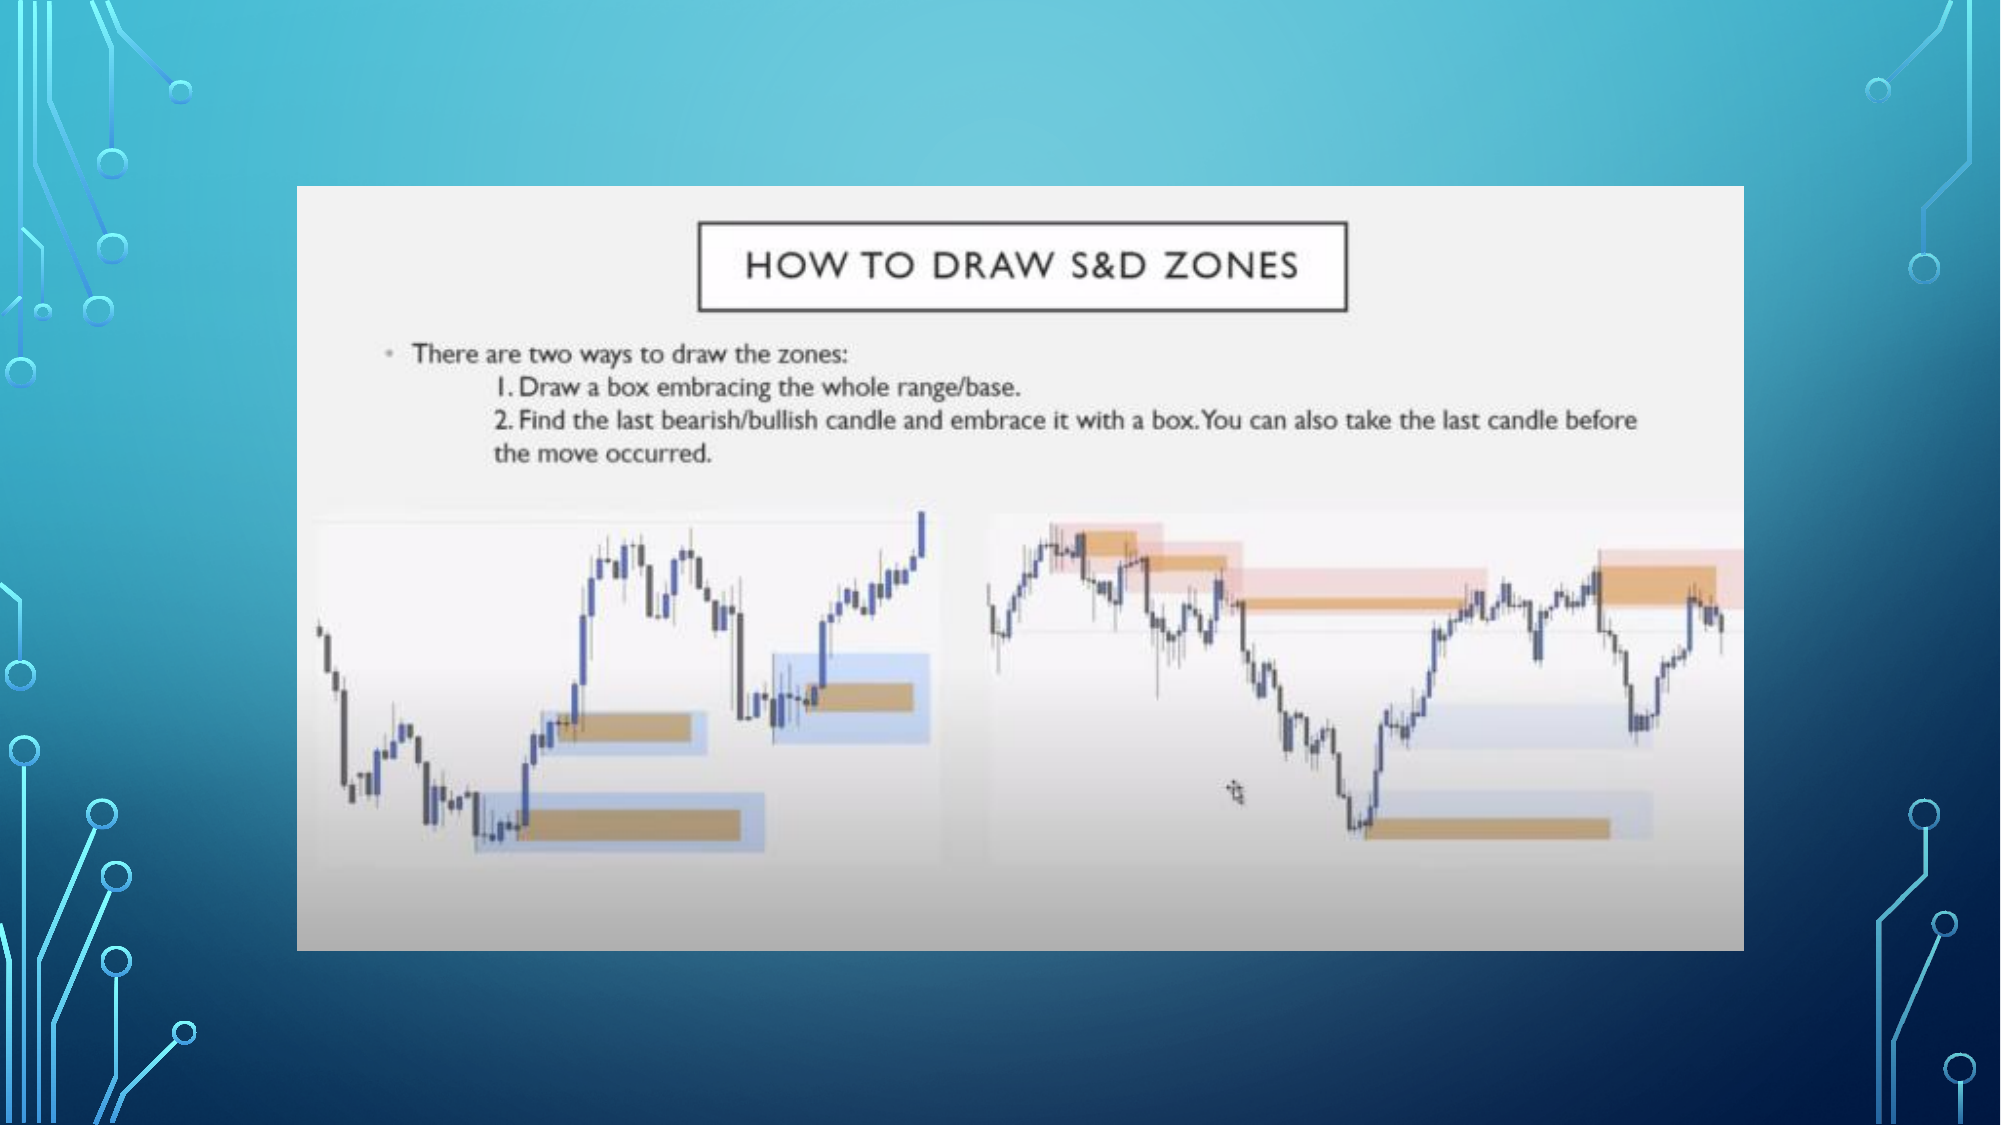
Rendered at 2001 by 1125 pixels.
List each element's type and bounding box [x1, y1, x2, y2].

list [297, 186, 1745, 951]
